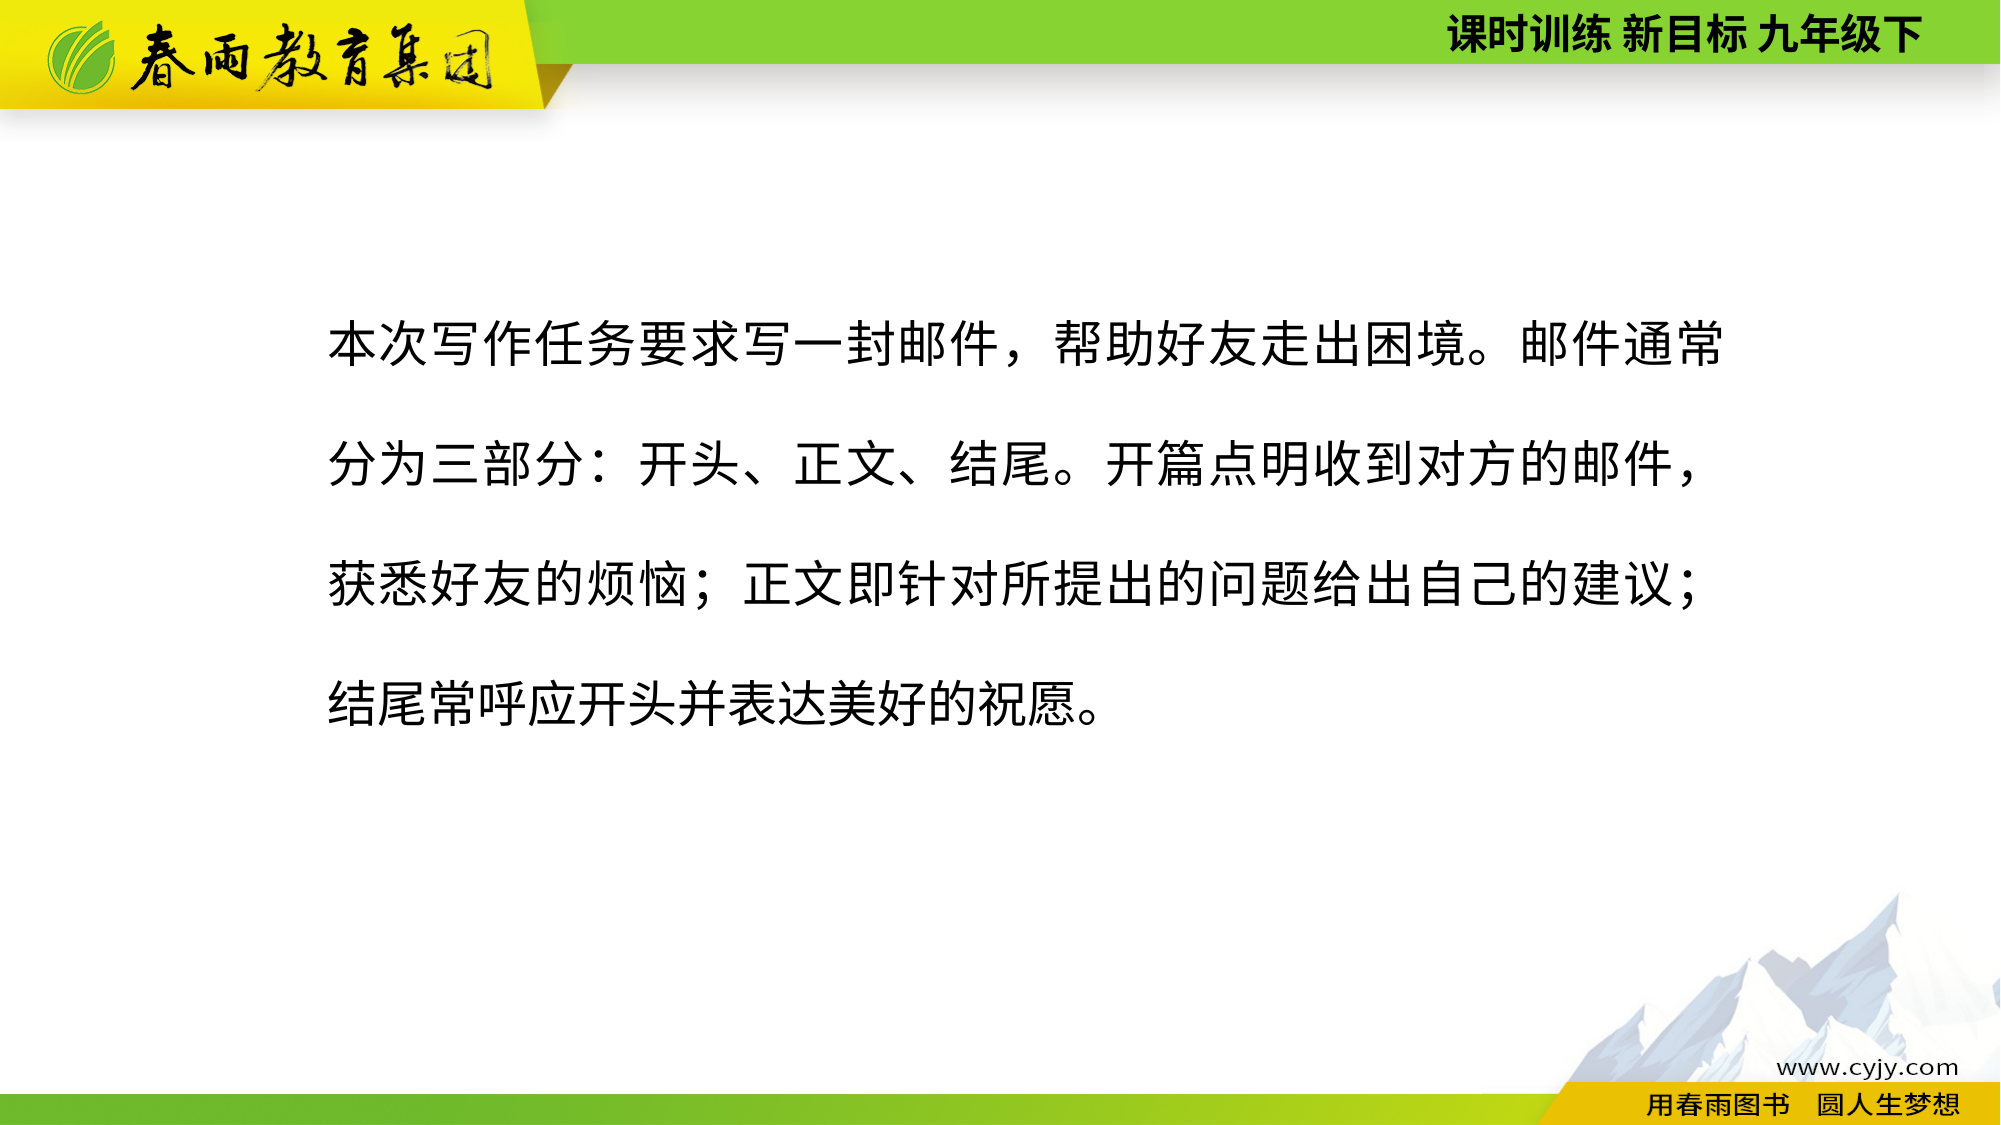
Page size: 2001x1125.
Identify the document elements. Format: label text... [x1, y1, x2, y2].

picture [0, 0, 2001, 1125]
text_box 本次写作任务要求写一封邮件，帮助好友走出困境。邮件通常分为三部分：开头、正文、结尾。开篇点明收到对方的邮件，获悉好友的烦恼；正文即针对所提出的问题给出自己的建议；结尾常呼应开头并表达美好的祝愿。 [312, 244, 1740, 740]
